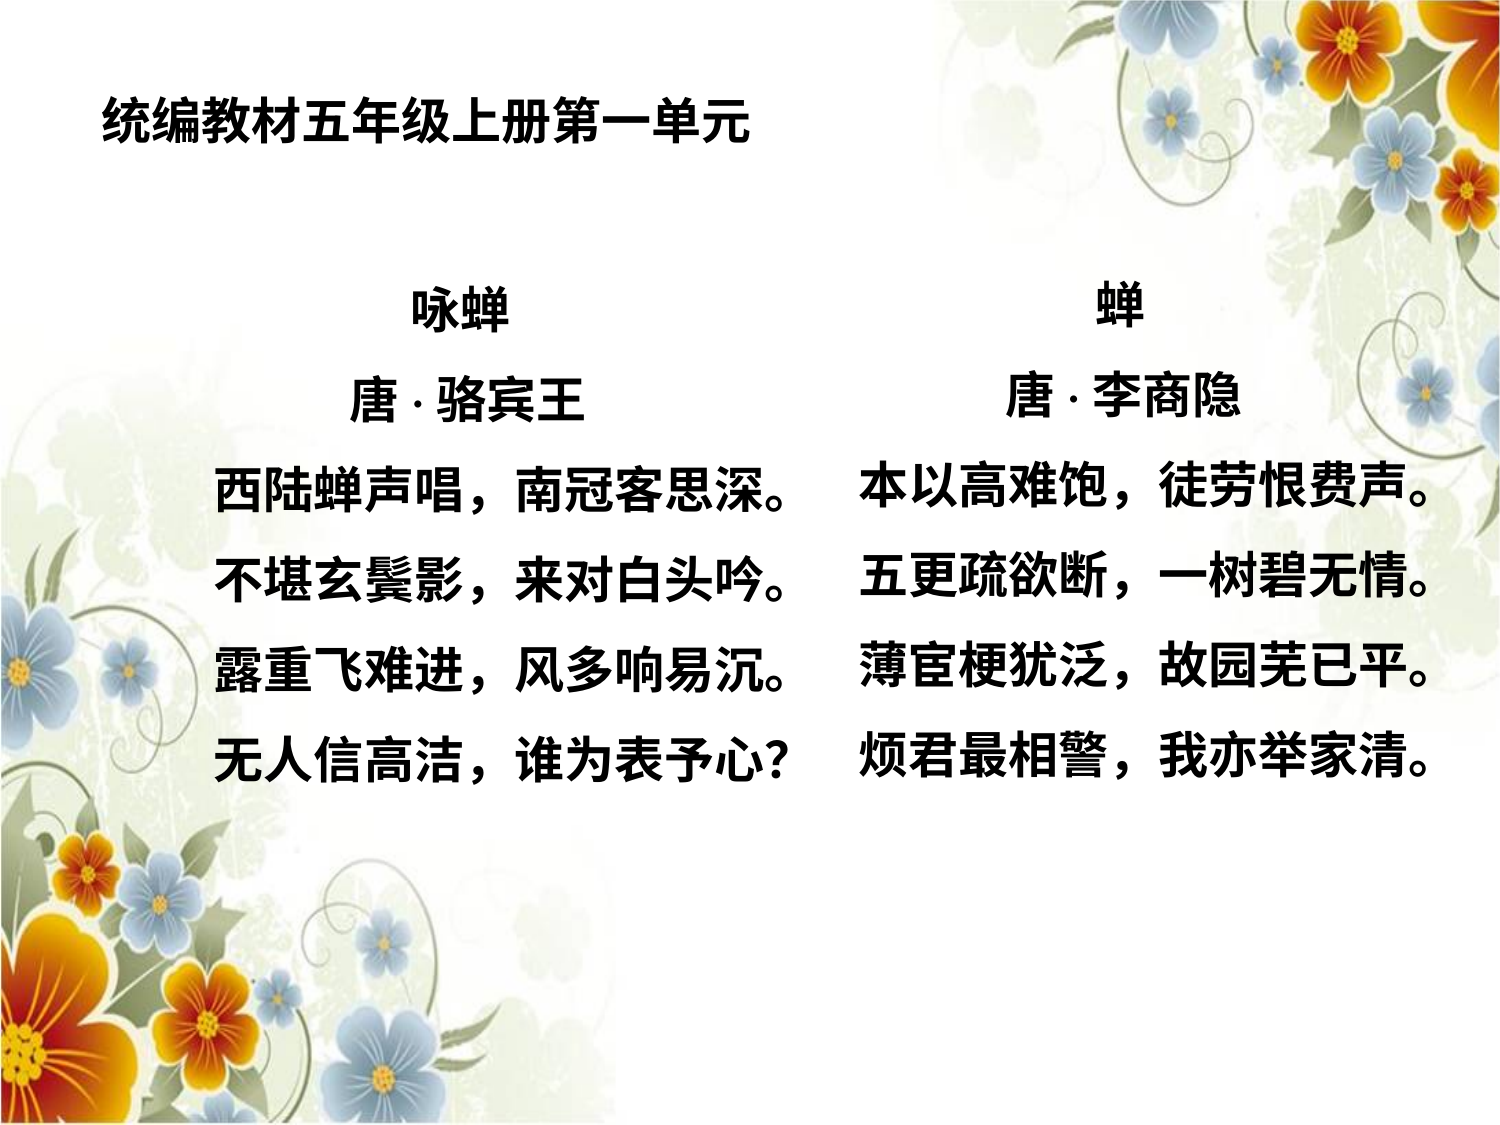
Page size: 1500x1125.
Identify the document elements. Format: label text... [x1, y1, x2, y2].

text_box 蝉 唐·李商隐 本以高难饱，徒劳恨费声。五更疏欲断，一树碧无情。薄宦梗犹泛，故园芜已平。烦君最相警，我亦举家清。 [843, 236, 1430, 792]
text_box 统编教材五年级上册第一单元 [87, 81, 767, 157]
text_box 咏蝉 唐·骆宾王 西陆蝉声唱，南冠客思深。不堪玄鬓影，来对白头吟。露重飞难进，风多响易沉。无人信高洁，谁为表予心？ [199, 240, 797, 931]
picture [0, 0, 1500, 1125]
